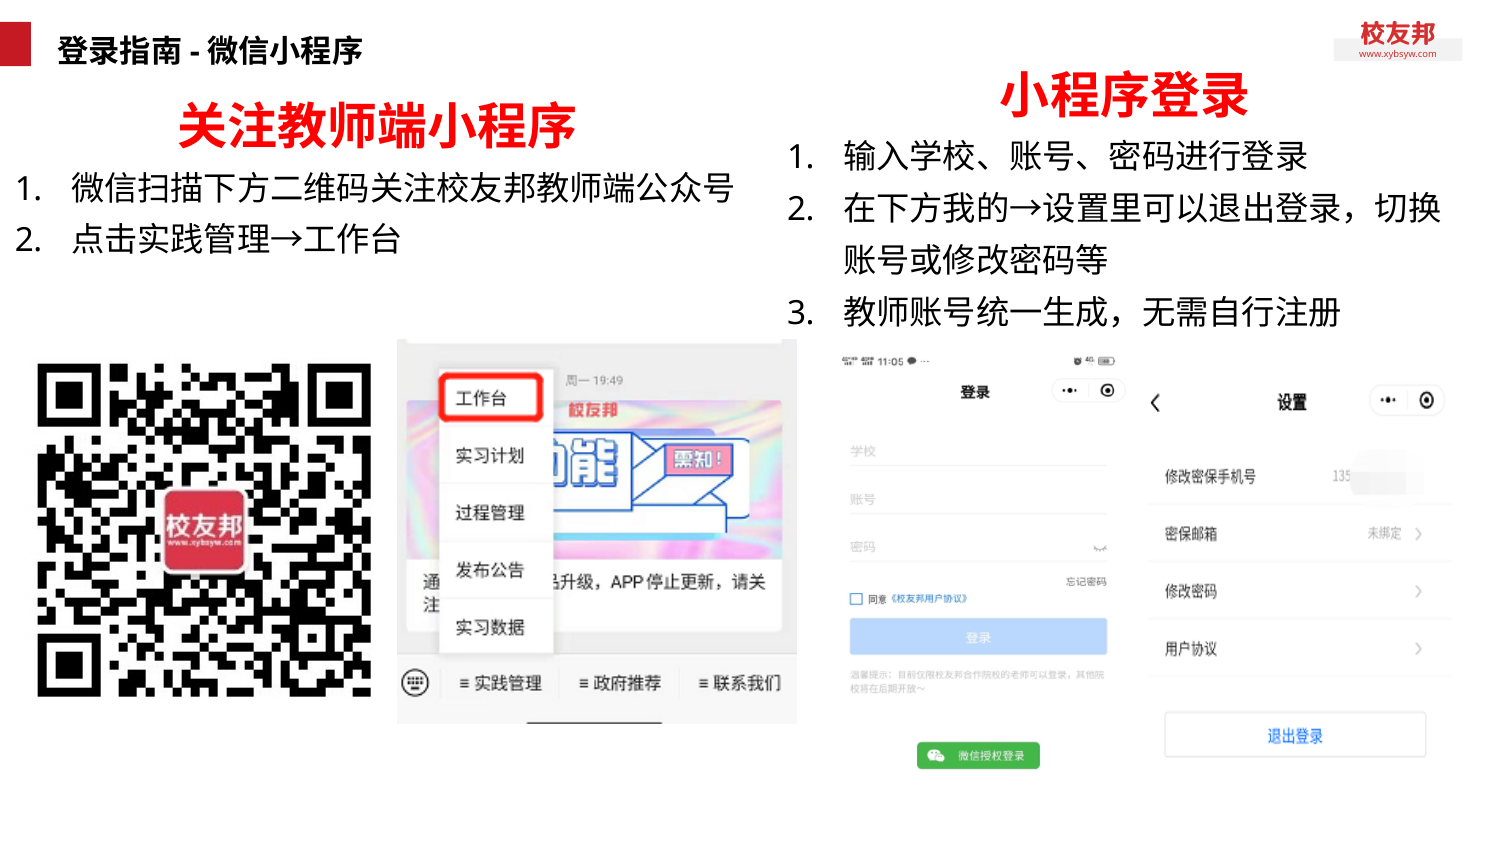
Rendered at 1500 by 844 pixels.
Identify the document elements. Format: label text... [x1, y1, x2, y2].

picture [11, 337, 797, 724]
picture [1139, 350, 1452, 794]
title 登录指南-微信小程序 [42, 11, 939, 77]
text_box 关注教师端小程序 微信扫描下方二维码关注校友邦教师端公众号 点击实践管理→工作台 [0, 87, 756, 266]
picture [1361, 21, 1435, 45]
text_box 小程序登录 输入学校、账号、密码进行登录 在下方我的→设置里可以退出登录，切换账号或修改密码等 教师账号统一生成，无需自行注册 [772, 56, 1478, 339]
picture [826, 350, 1132, 795]
